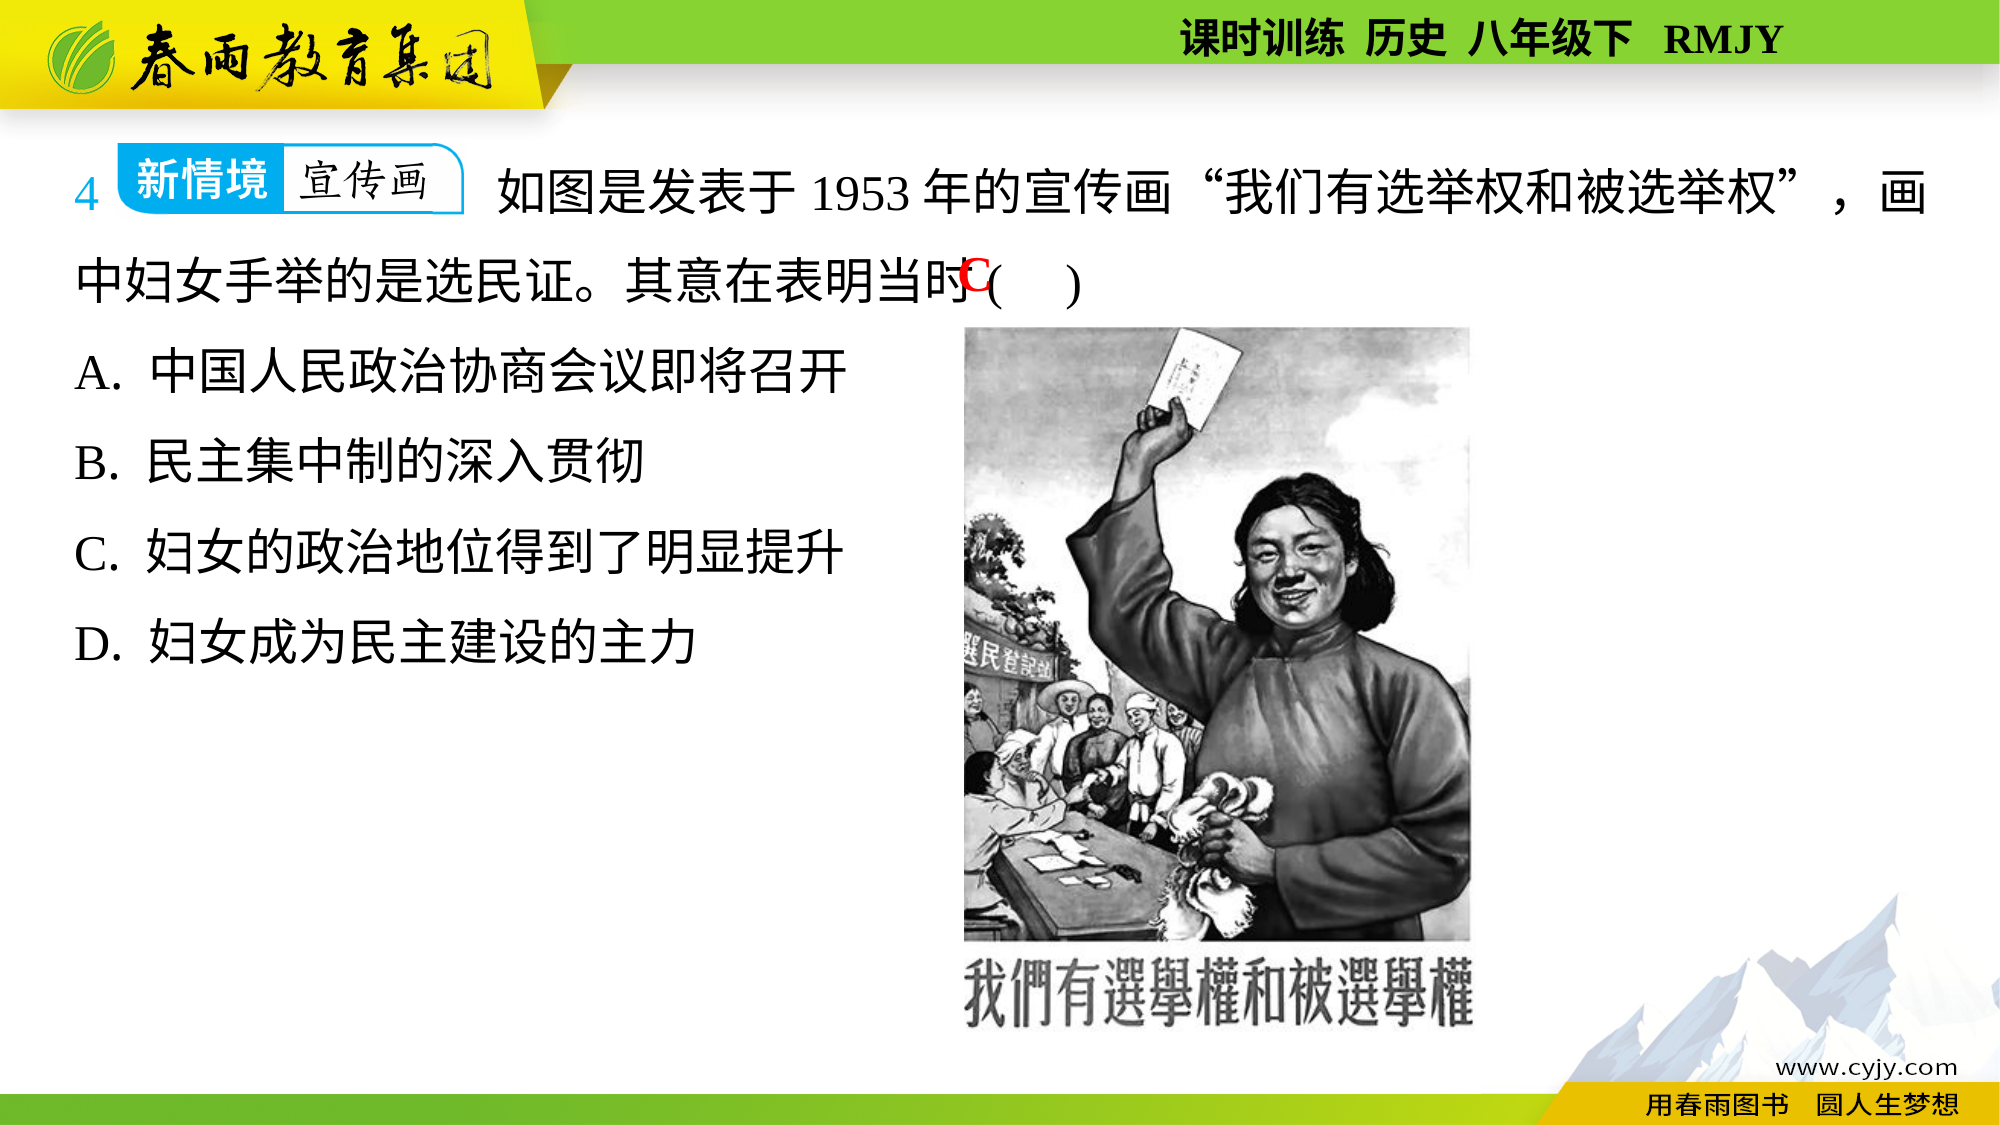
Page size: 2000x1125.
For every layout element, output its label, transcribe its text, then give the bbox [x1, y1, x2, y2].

picture [0, 0, 2000, 1125]
text_box C [942, 234, 1009, 310]
list 4 如图是发表于1953年的宣传画“我们有选举权和被选举权”，画中妇女手举的是选民证。其意在表明当时( ) A. 中国人民政治协商会议即将召开 B. 民主集中制的深入贯彻 C. 妇女的政治地位得到了明显提升 D. 妇女成为民主建设的主力 [59, 122, 1944, 683]
